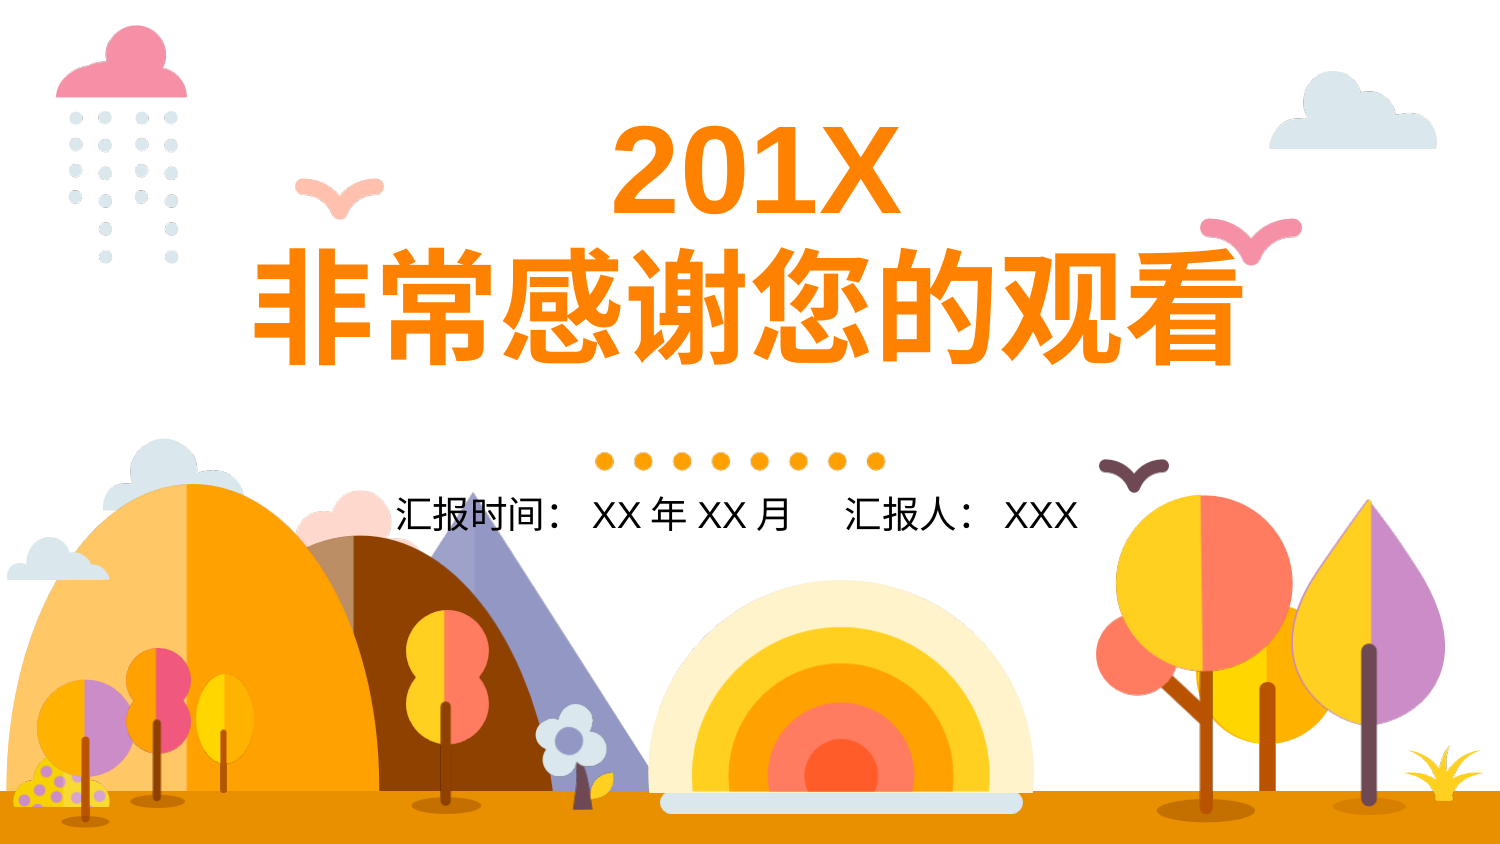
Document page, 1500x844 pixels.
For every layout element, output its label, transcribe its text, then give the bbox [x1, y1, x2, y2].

text_box 汇报时间：XX年XX月 汇报人：XXX [767, 484, 1094, 544]
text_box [642, 580, 1035, 844]
picture [584, 302, 916, 633]
text_box 非常感谢您的观看 [26, 221, 1473, 387]
picture [295, 178, 384, 220]
picture [1099, 459, 1170, 493]
picture [134, 111, 179, 279]
picture [0, 438, 669, 844]
picture [68, 111, 113, 279]
picture [56, 25, 187, 98]
picture [1035, 494, 1500, 844]
picture [1268, 71, 1438, 149]
picture [1200, 218, 1302, 266]
text_box 汇报时间：XX年XX月 汇报人：XXX [380, 484, 733, 544]
text_box 201X [583, 80, 930, 246]
